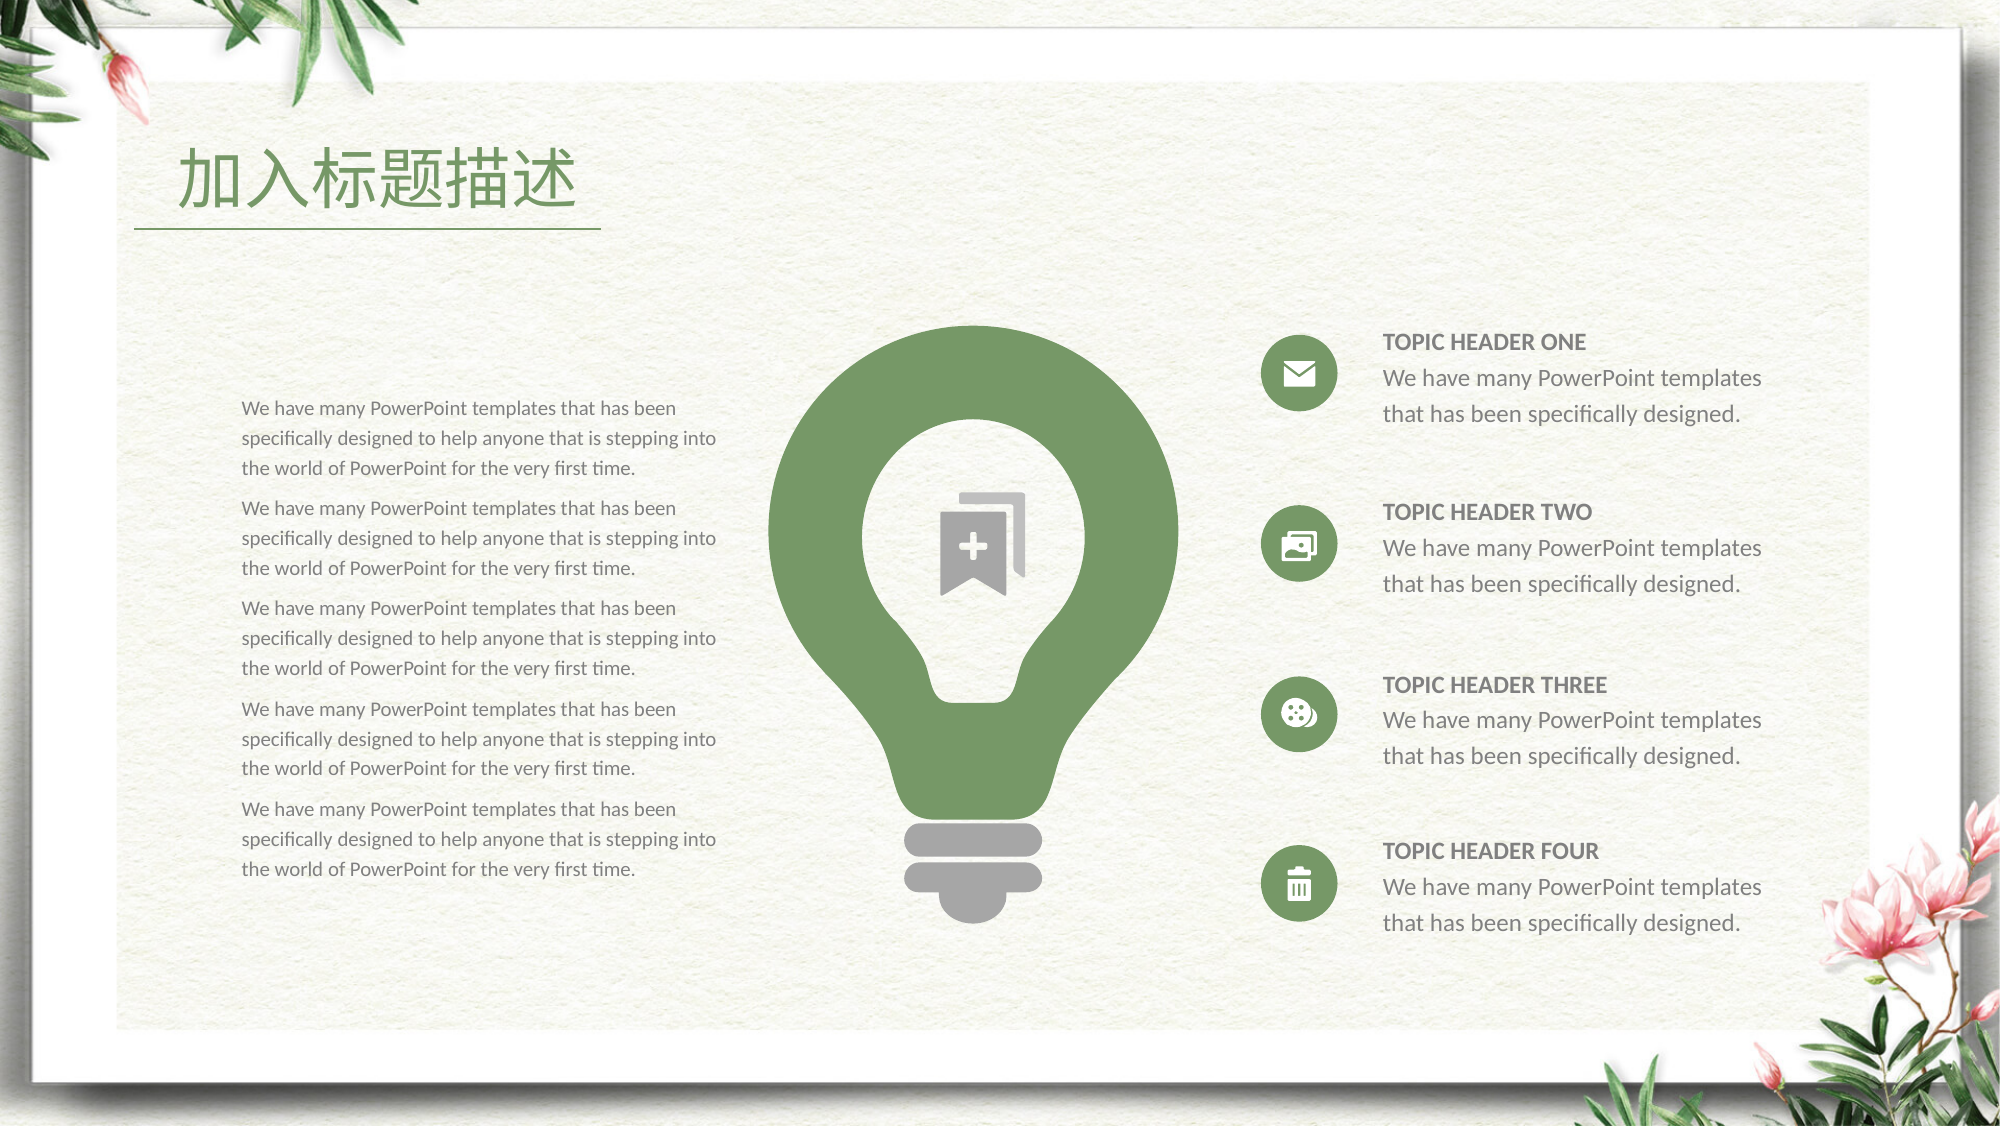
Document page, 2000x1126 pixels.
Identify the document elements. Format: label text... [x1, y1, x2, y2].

text_box We have many PowerPoint templates that has been specifically designed to help anyone that is stepping into the world of PowerPoint for the very first time. We have many PowerPoint templates that has been specifically designed to help anyone that is stepping into the world of PowerPoint for the very first time. We have many PowerPoint templates that has been specifically designed to help anyone that is stepping into the world of PowerPoint for the very first time. We have many PowerPoint templates that has been specifically designed to help anyone that is stepping into the world of PowerPoint for the very first time. We have many PowerPoint templates that has been specifically designed to help anyone that is stepping into the world of PowerPoint for the very first time. [241, 389, 734, 881]
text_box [1287, 866, 1312, 902]
text_box [1281, 531, 1317, 562]
text_box [1260, 676, 1338, 753]
text_box [1260, 505, 1338, 582]
picture [0, 0, 2000, 1126]
text_box [1260, 845, 1338, 922]
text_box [1283, 360, 1316, 387]
text_box [1260, 334, 1338, 412]
text_box TOPIC HEADER FOUR We have many PowerPoint templates that has been specifically designed. [1382, 828, 1797, 937]
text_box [768, 325, 1179, 924]
text_box TOPIC HEADER THREE We have many PowerPoint templates that has been specifically designed. [1382, 662, 1797, 770]
text_box TOPIC HEADER ONE We have many PowerPoint templates that has been specifically designed. [1382, 319, 1797, 428]
text_box TOPIC HEADER TWO We have many PowerPoint templates that has been specifically designed. [1382, 489, 1797, 598]
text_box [110, 136, 646, 230]
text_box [1280, 697, 1318, 728]
